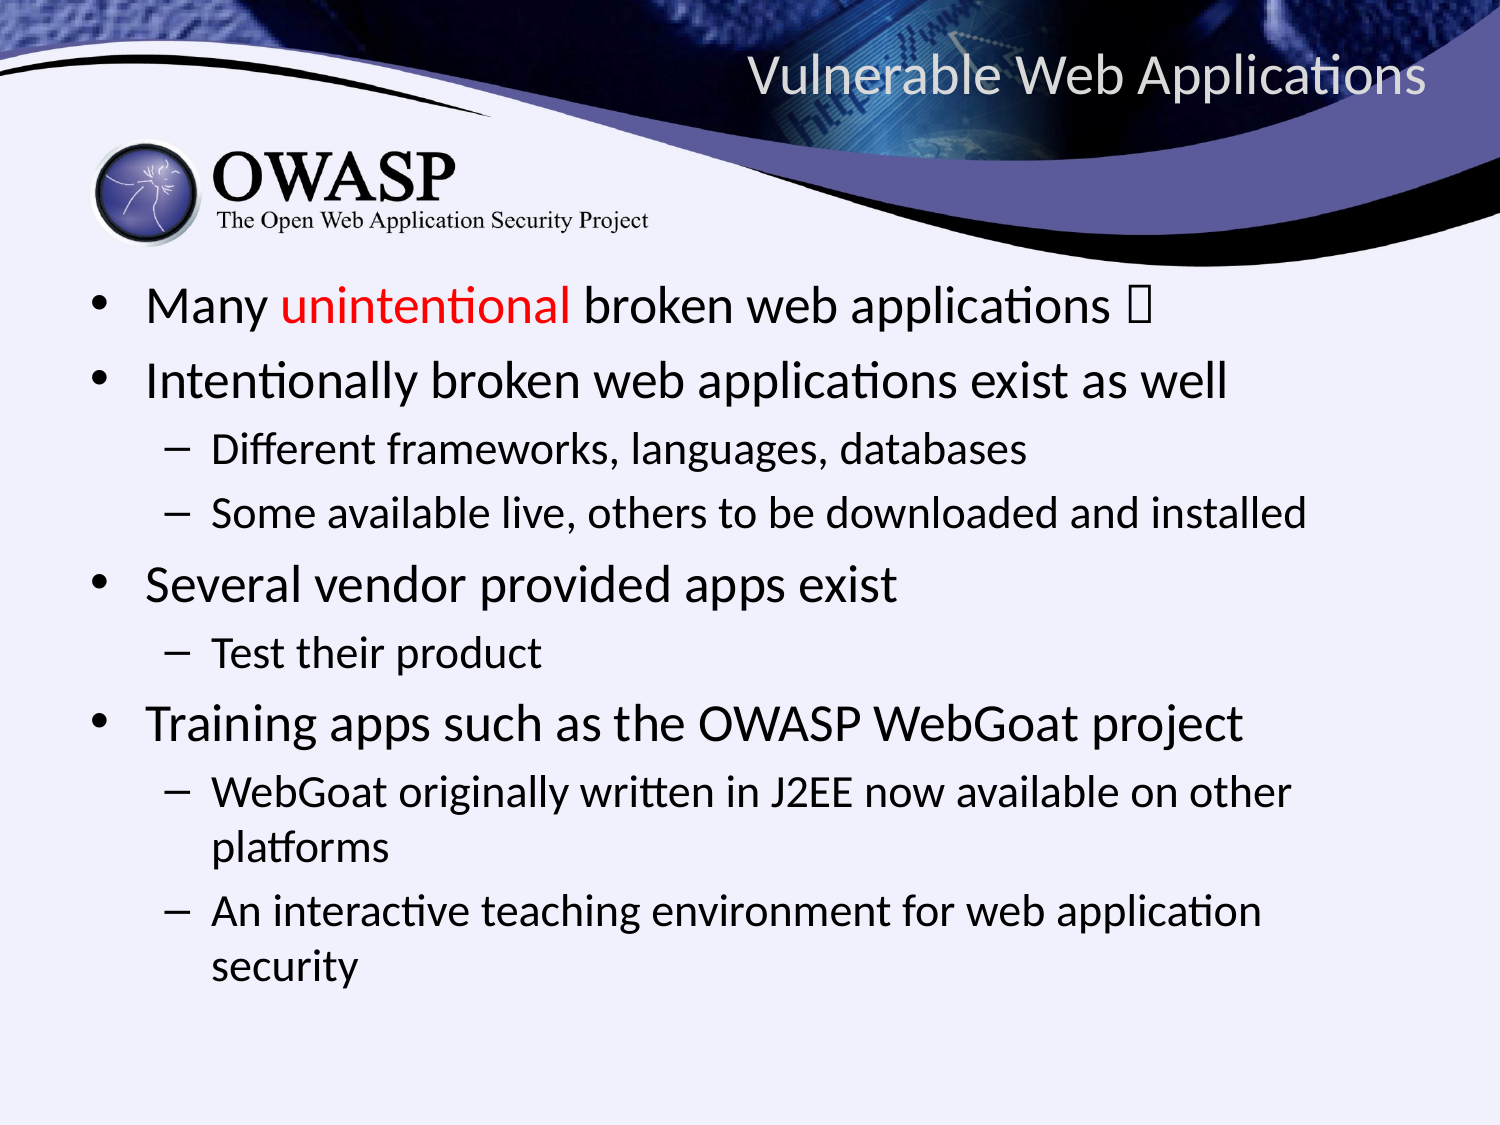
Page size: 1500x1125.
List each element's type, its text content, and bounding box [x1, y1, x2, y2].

title Vulnerable Web Applications [699, 12, 1475, 130]
list Many unintentional broken web applications  Intentionally broken web applications exist as well Different frameworks, languages, databases Some available live, others to be downloaded and installed Several vendor provided apps exist Test their product Training apps such as the OWASP WebGoat project WebGoat originally written in J2EE now available on other platforms An interactive teaching environment for web application security [75, 262, 1425, 1005]
picture [0, 0, 1500, 1125]
